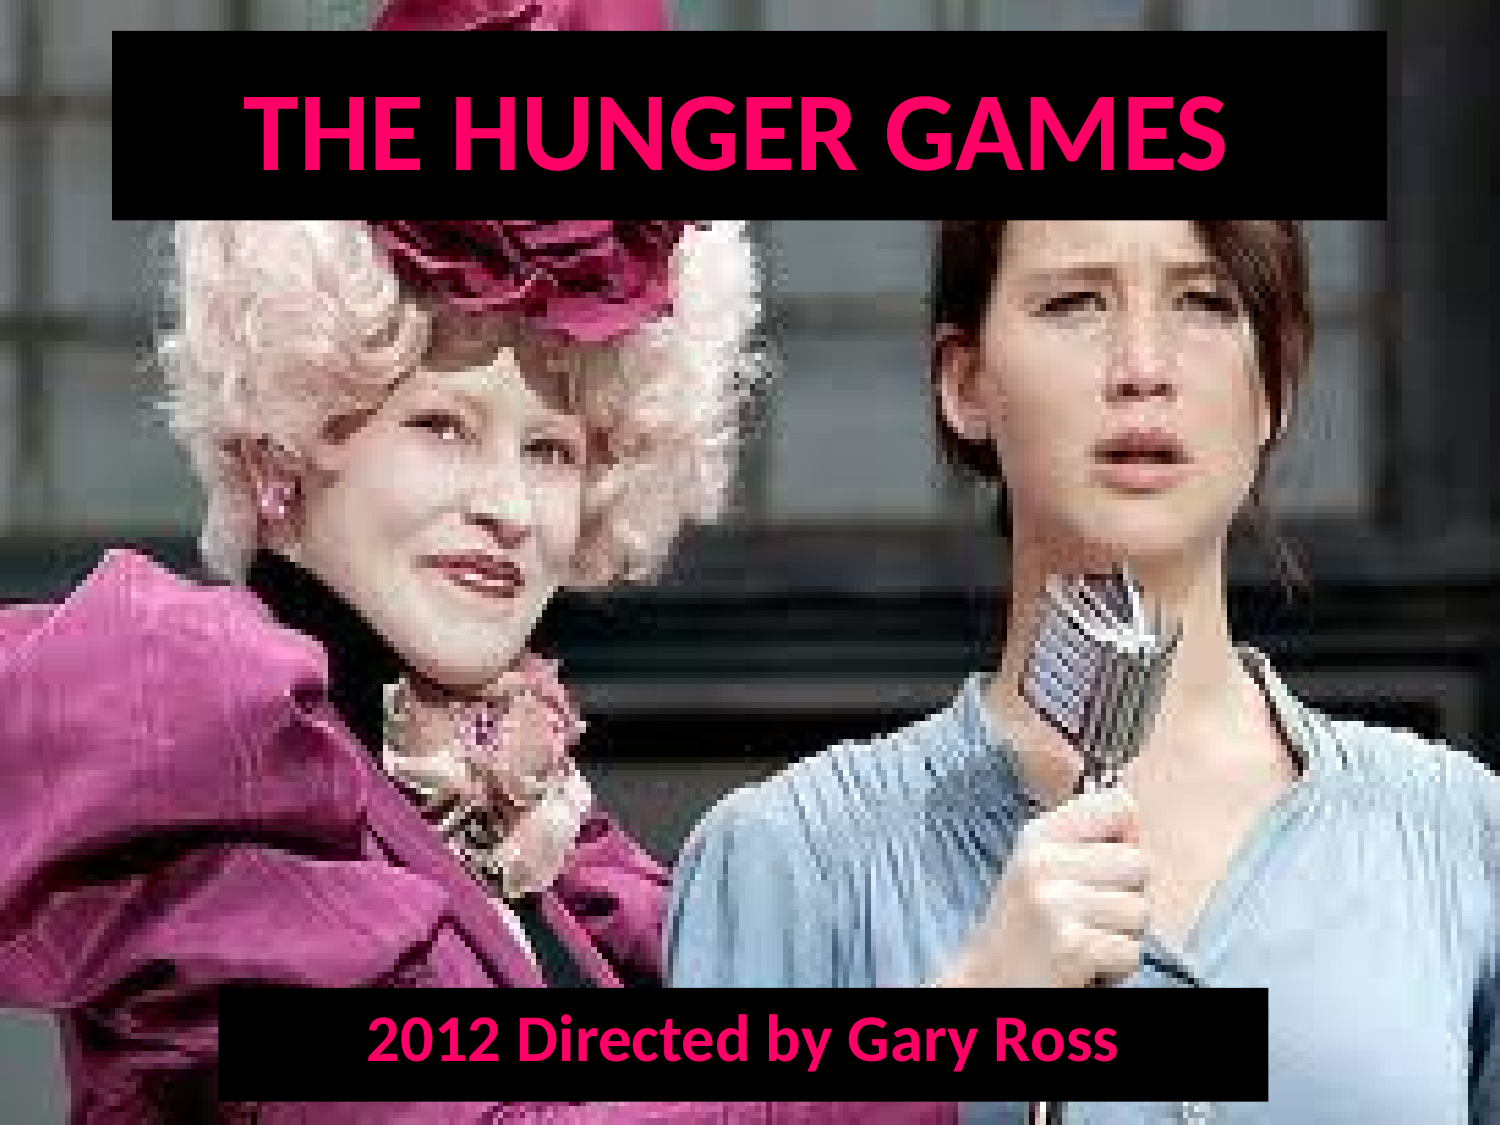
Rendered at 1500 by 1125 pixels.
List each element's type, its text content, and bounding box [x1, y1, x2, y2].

picture [0, 0, 1500, 1125]
title THE HUNGER GAMES [112, 30, 1388, 221]
subtitle 2012 Directed by Gary Ross [218, 987, 1269, 1102]
